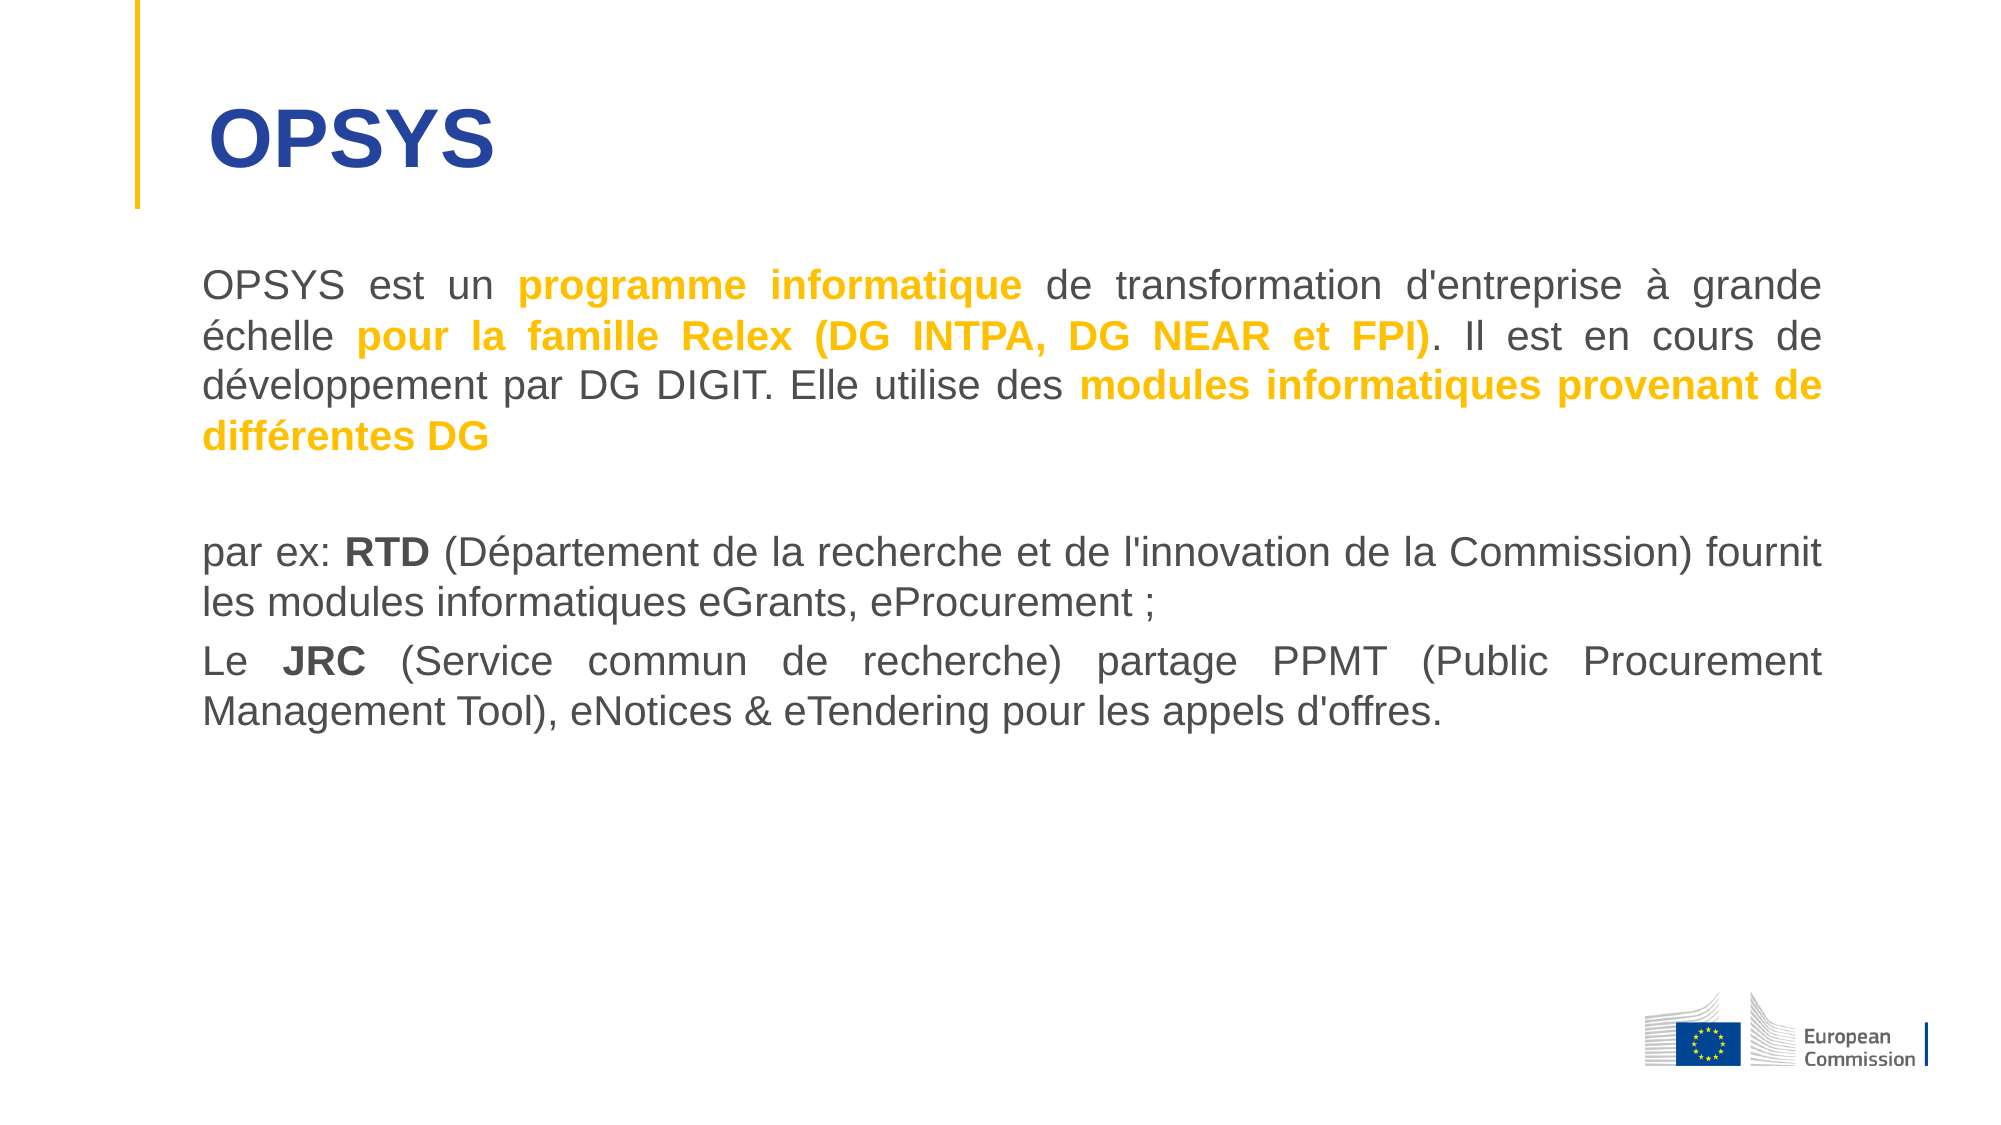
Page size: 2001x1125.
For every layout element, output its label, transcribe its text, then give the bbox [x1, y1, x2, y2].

text_box OPSYS est un programme informatique de transformation d'entreprise à grande échelle pour la famille Relex (DG INTPA, DG NEAR et FPI). Il est en cours de développement par DG DIGIT. Elle utilise des modules informatiques provenant de différentes DG par ex: RTD (Département de la recherche et de l'innovation de la Commission) fournit les modules informatiques eGrants, eProcurement ; Le JRC (Service commun de recherche) partage PPMT (Public Procurement Management Tool), eNotices & eTendering pour les appels d'offres. [130, 250, 1838, 945]
text_box OPSYS [194, 56, 1919, 186]
picture [1645, 991, 1928, 1066]
